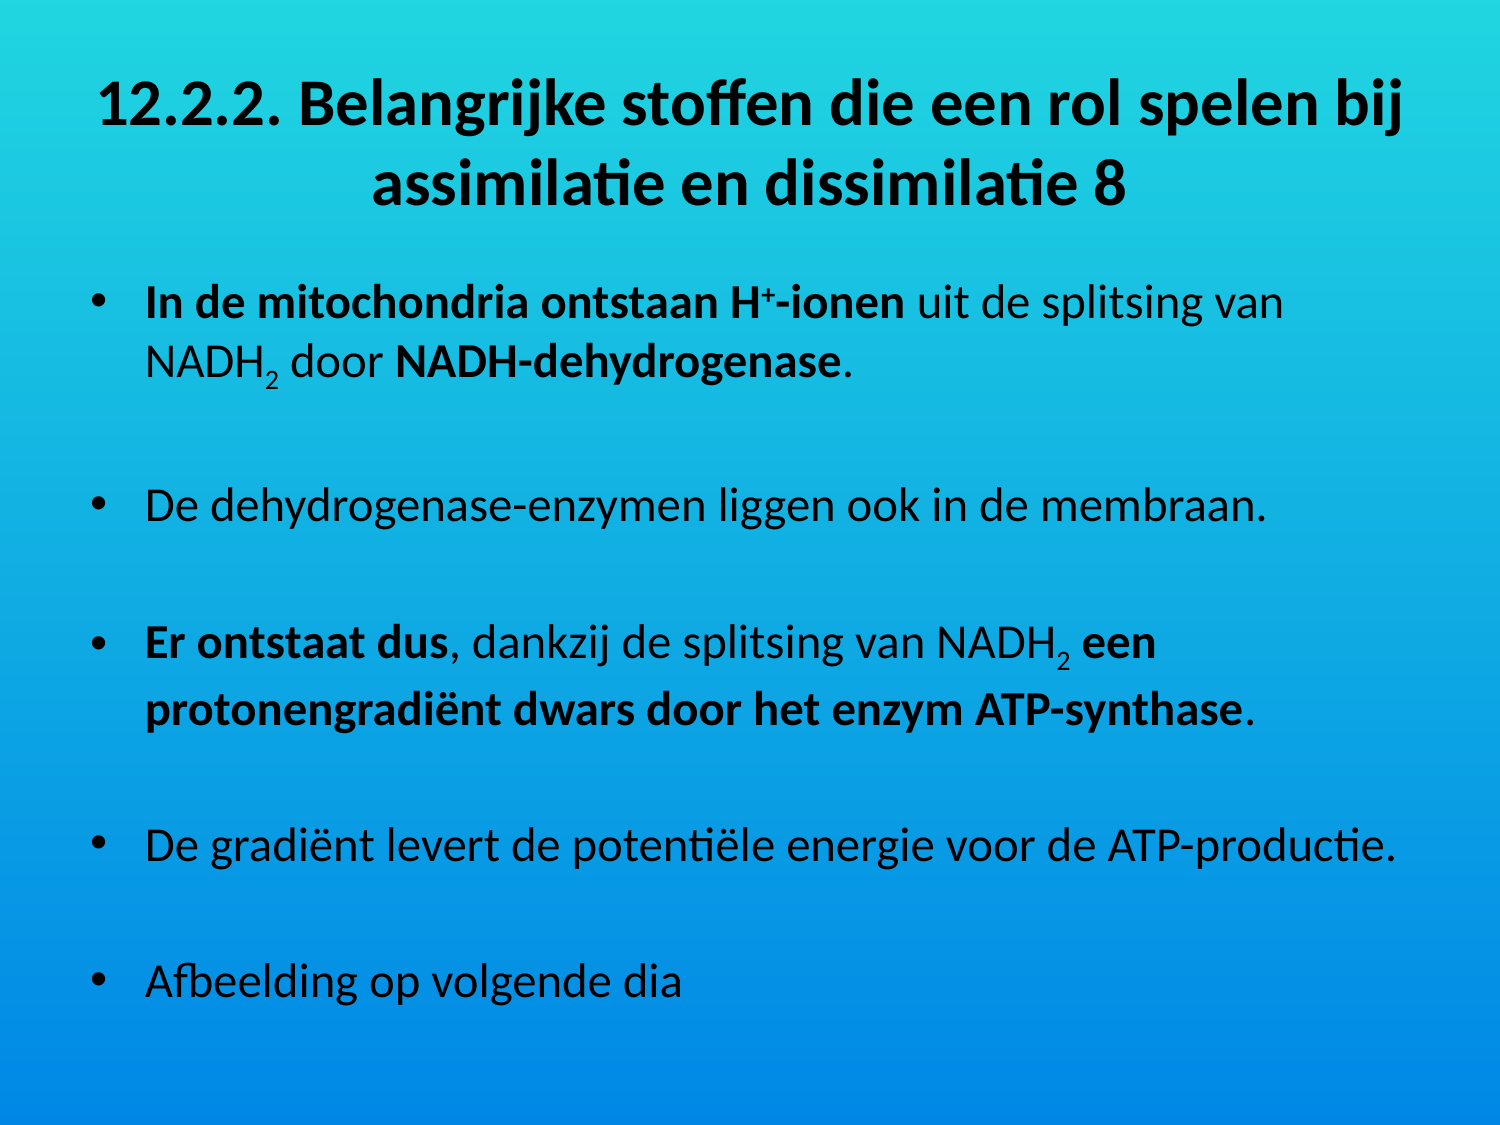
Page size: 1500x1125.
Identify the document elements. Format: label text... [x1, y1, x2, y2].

title 12.2.2. Belangrijke stoffen die een rol spelen bij assimilatie en dissimilatie 8 [75, 45, 1425, 233]
list In de mitochondria ontstaan H+-ionen uit de splitsing van NADH2 door NADH-dehydrogenase. De dehydrogenase-enzymen liggen ook in de membraan. Er ontstaat dus, dankzij de splitsing van NADH2 een protonengradiënt dwars door het enzym ATP-synthase. De gradiënt levert de potentiële energie voor de ATP-productie. Afbeelding op volgende dia [75, 262, 1425, 1083]
